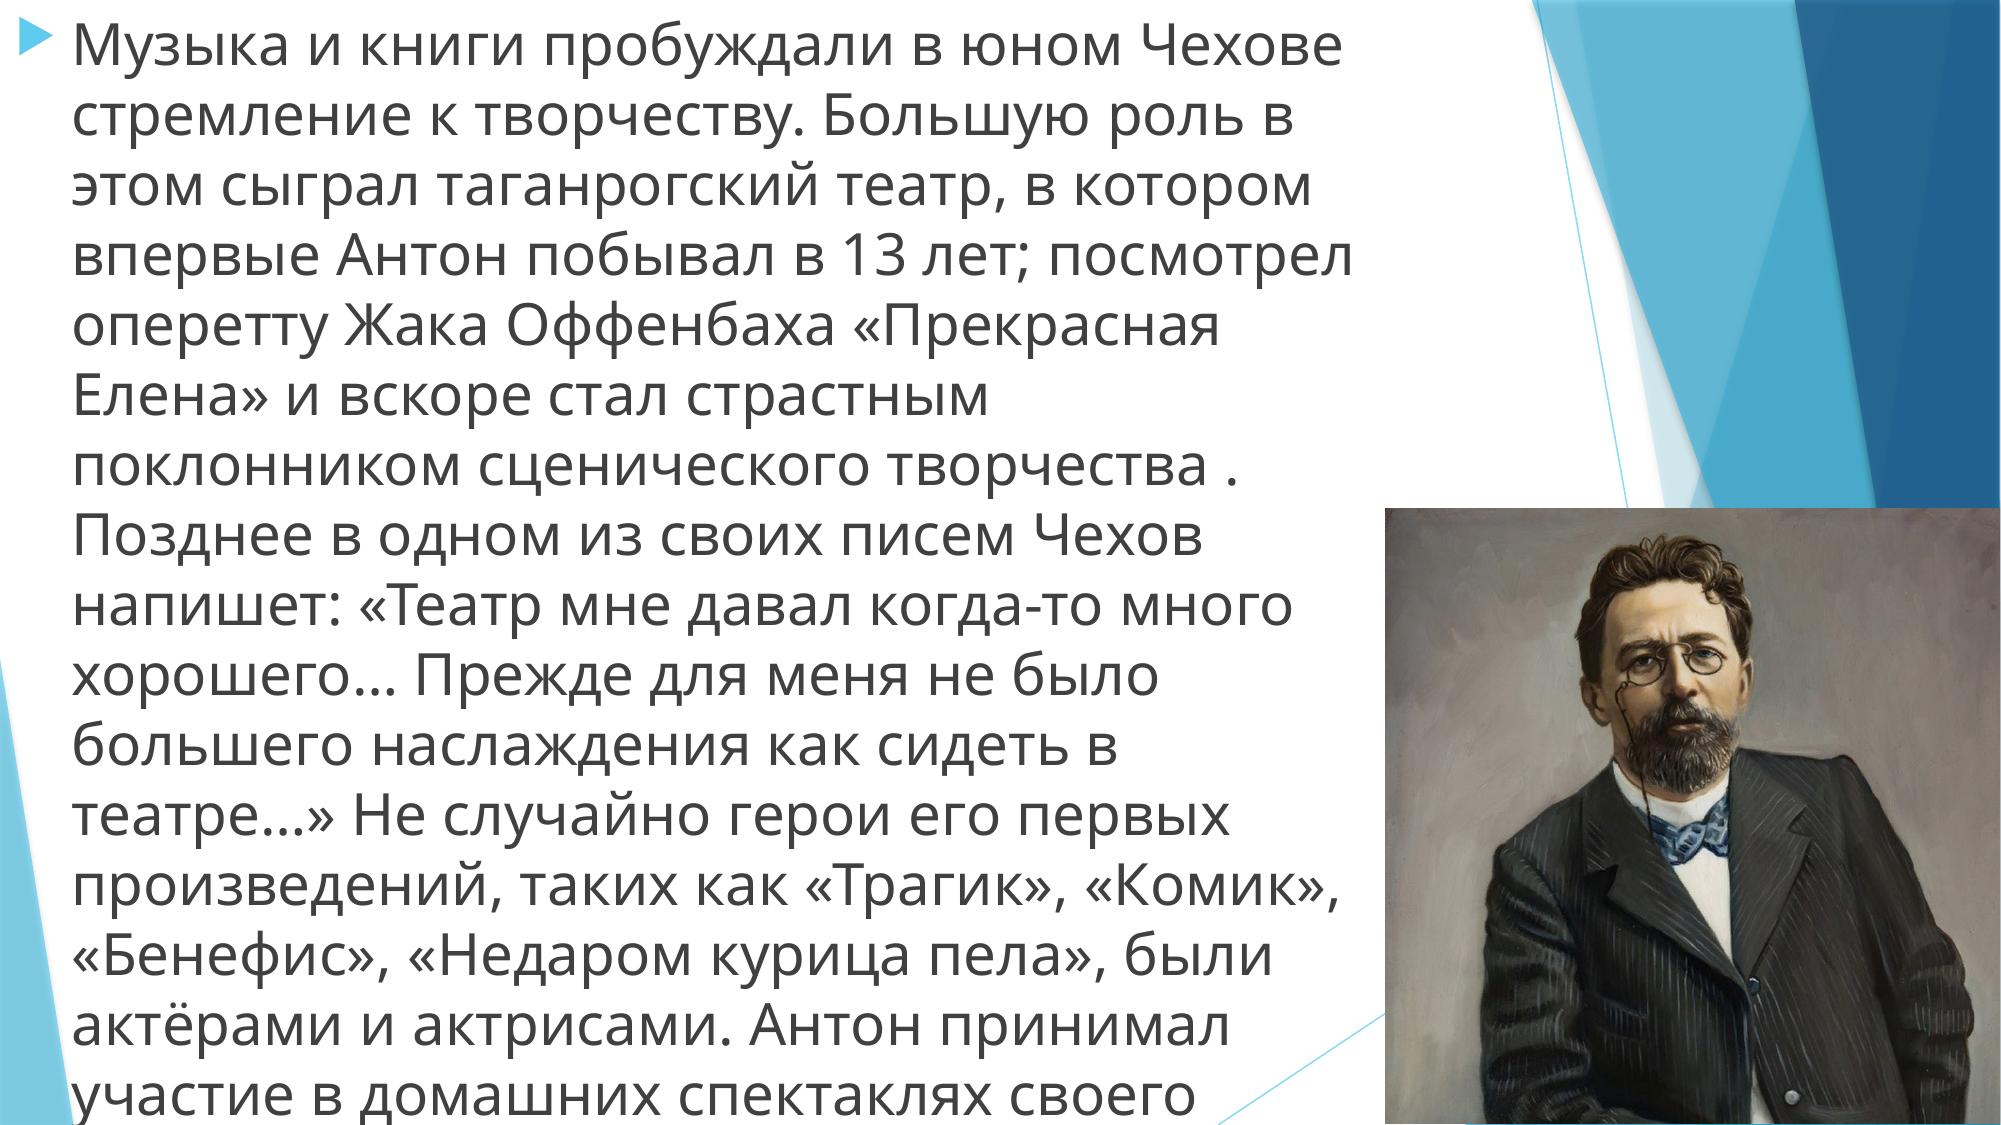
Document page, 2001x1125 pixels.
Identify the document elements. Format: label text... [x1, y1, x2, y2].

list Музыка и книги пробуждали в юном Чехове стремление к творчеству. Большую роль в этом сыграл таганрогский театр, в котором впервые Антон побывал в 13 лет; посмотрел оперетту Жака Оффенбаха «Прекрасная Елена» и вскоре стал страстным поклонником сценического творчества . Позднее в одном из своих писем Чехов напишет: «Театр мне давал когда-то много хорошего… Прежде для меня не было большего наслаждения как сидеть в театре…» Не случайно герои его первых произведений, таких как «Трагик», «Комик», «Бенефис», «Недаром курица пела», были актёрами и актрисами. Антон принимал участие в домашних спектаклях своего гимназического товарища Андрея Дмитриевича Дросси. [0, 0, 1411, 637]
picture [1384, 508, 2000, 1125]
